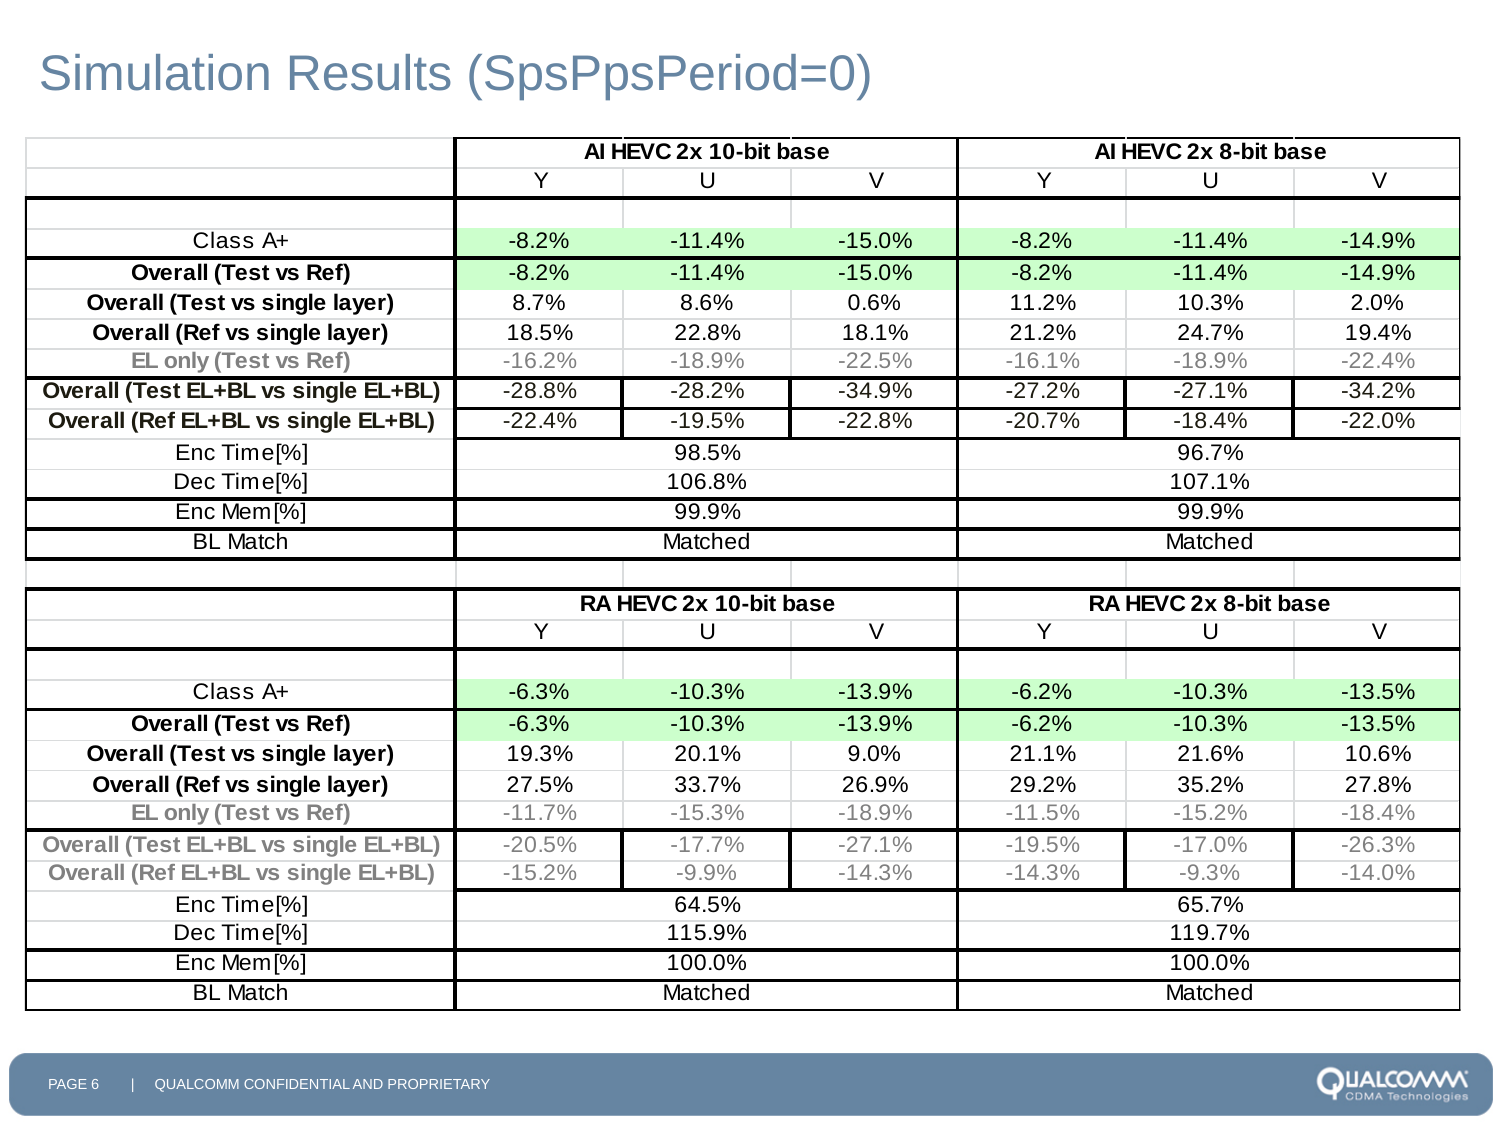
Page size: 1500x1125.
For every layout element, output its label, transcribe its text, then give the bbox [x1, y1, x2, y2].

picture [24, 137, 1463, 1013]
title Simulation Results (SpsPpsPeriod=0) [23, 44, 1457, 136]
picture [0, 1048, 1500, 1125]
